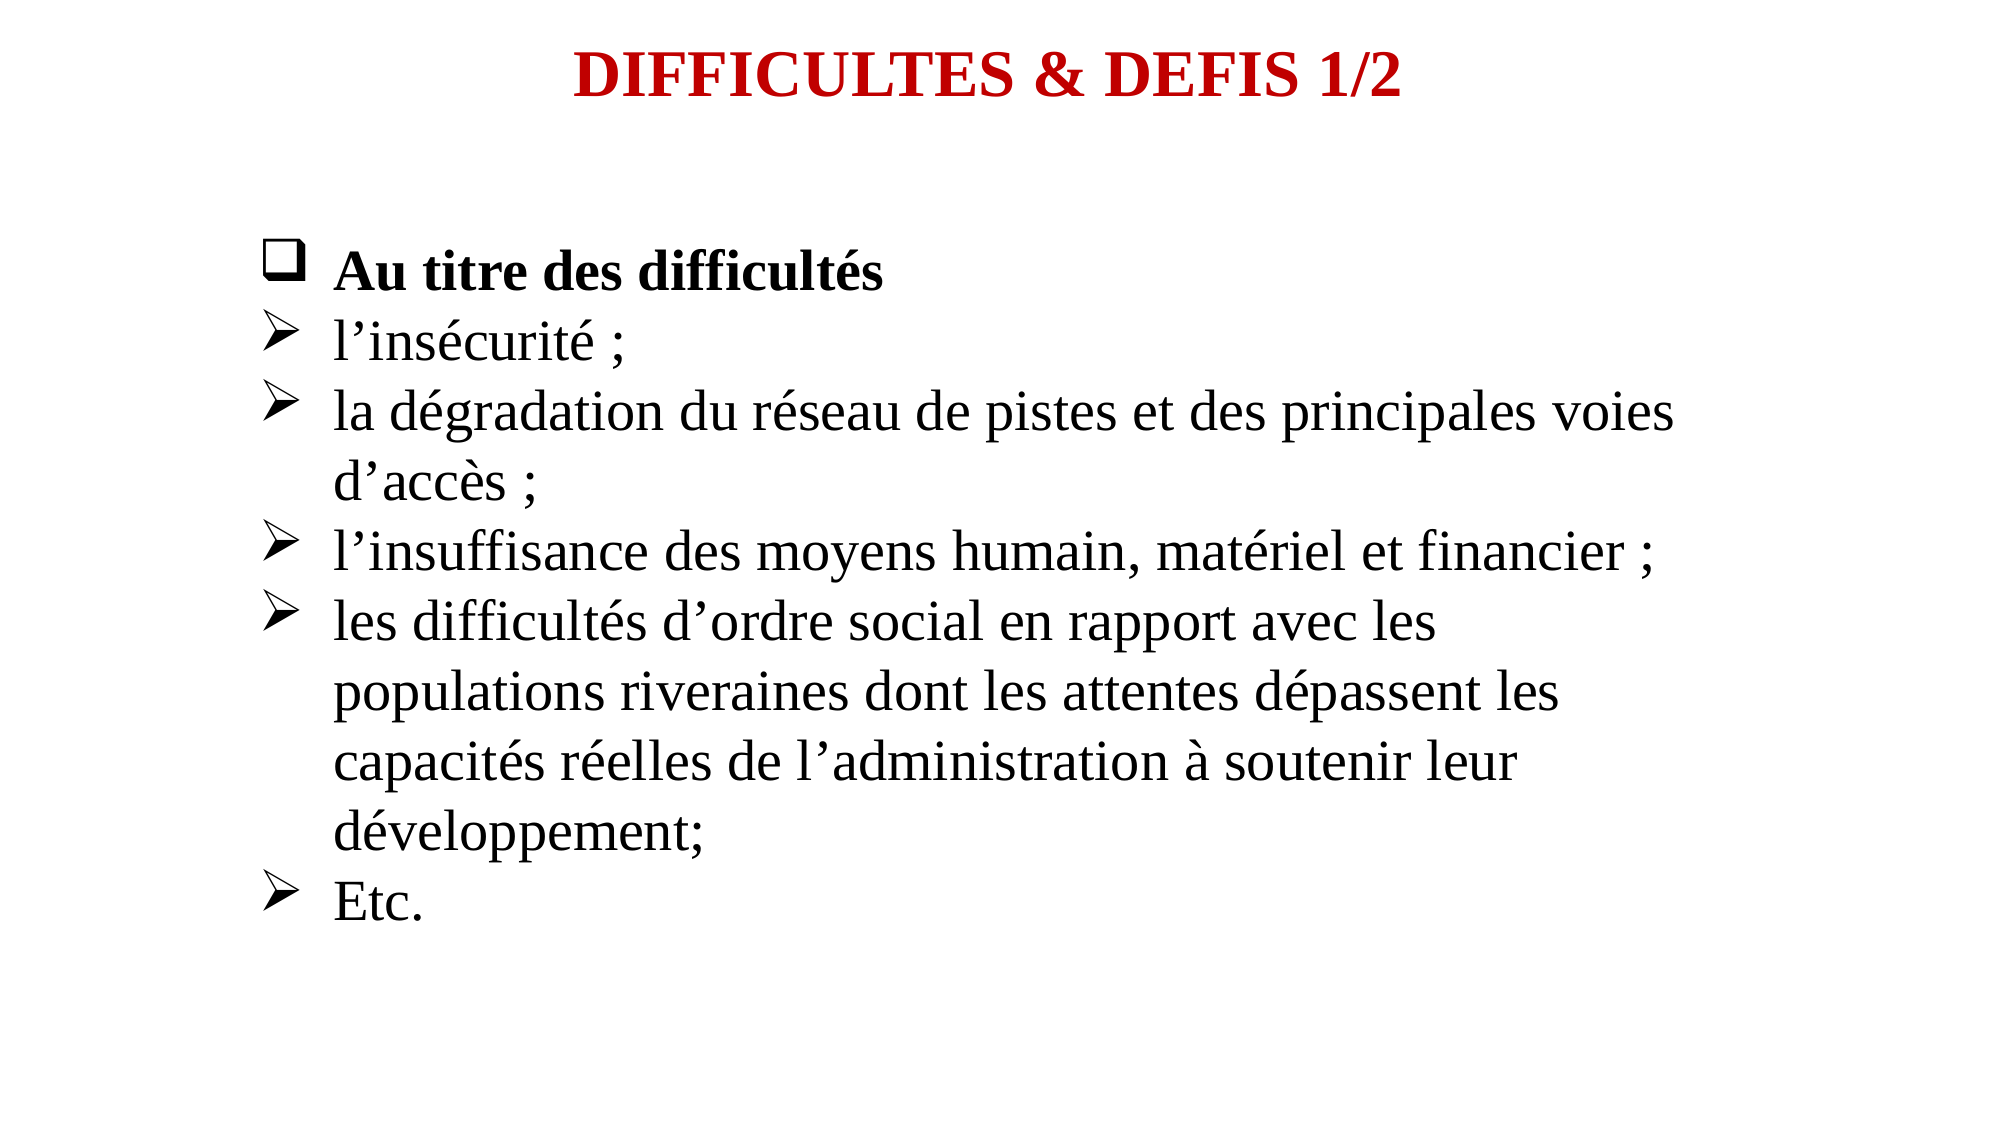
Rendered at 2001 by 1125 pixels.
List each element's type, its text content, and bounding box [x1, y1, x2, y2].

title DIFFICULTES & DEFIS 1/2 [398, 23, 1543, 116]
text_box Au titre des difficultés l’insécurité ; la dégradation du réseau de pistes et des principales voies d’accès ; l’insuffisance des moyens humain, matériel et financier ; les difficultés d’ordre social en rapport avec les populations riveraines dont les attentes dépassent les capacités réelles de l’administration à soutenir leur développement; Etc. [243, 224, 1698, 940]
